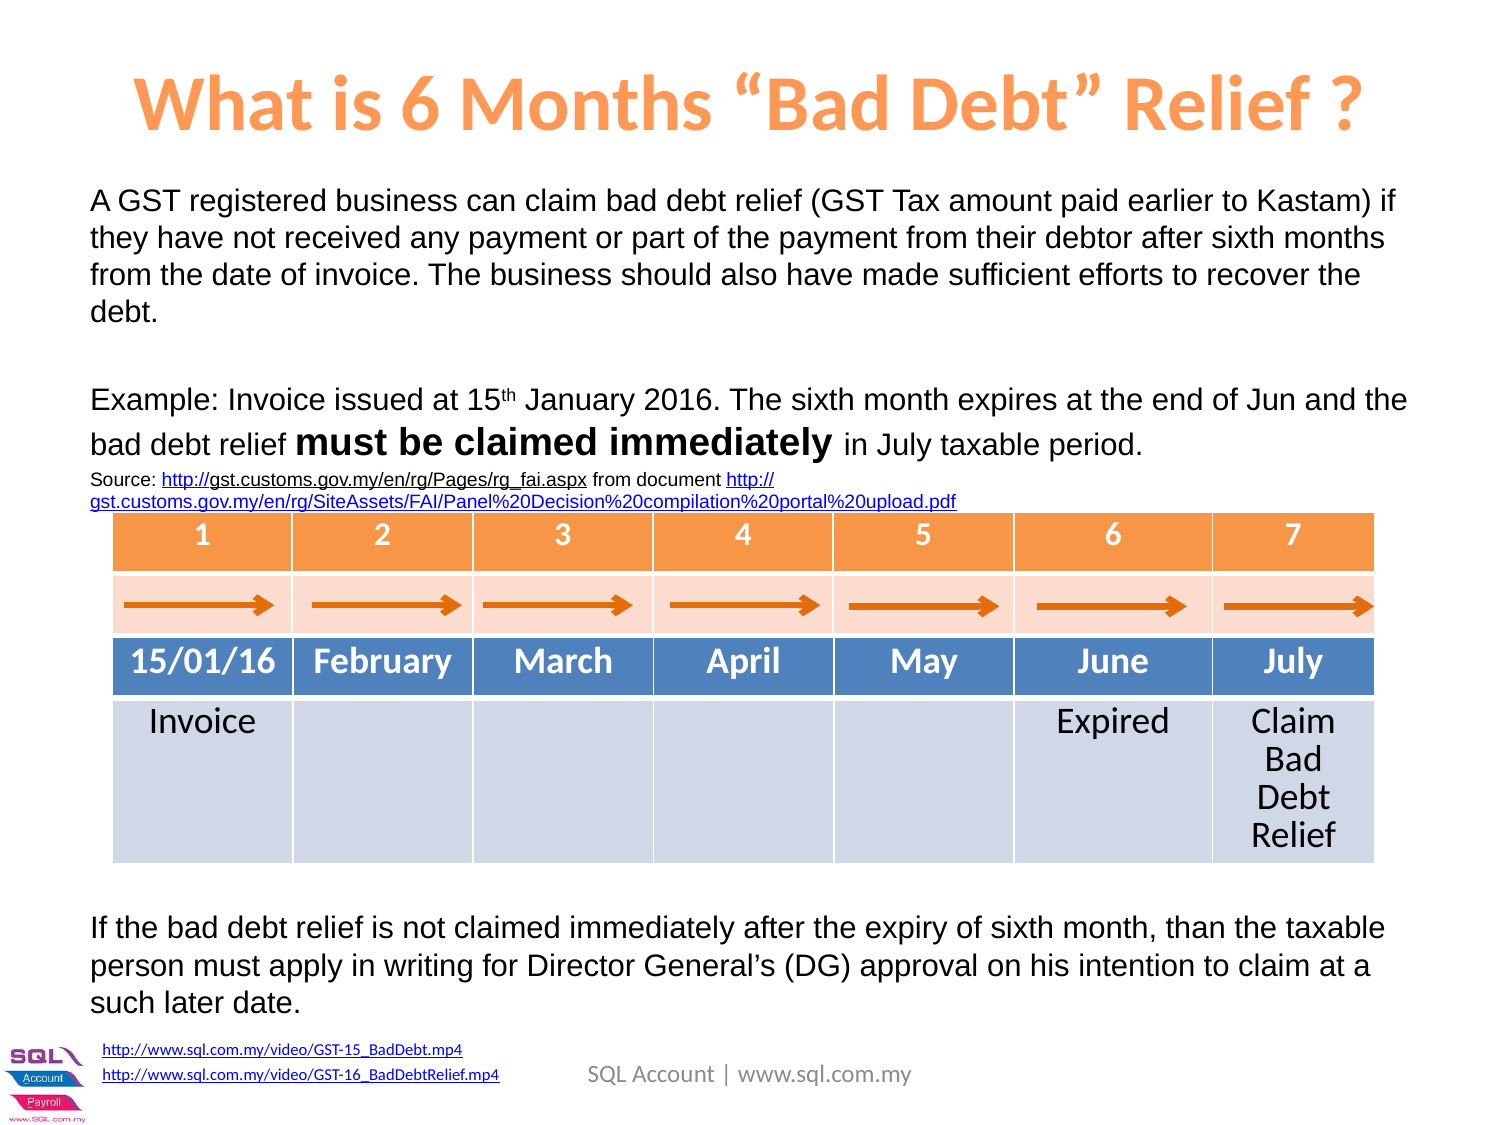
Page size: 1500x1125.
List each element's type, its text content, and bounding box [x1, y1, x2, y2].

table_header June [1015, 638, 1212, 695]
table_header 6 [1015, 513, 1212, 571]
table_cell [113, 576, 291, 633]
table_cell [1213, 576, 1374, 633]
table_cell Invoice [113, 701, 292, 863]
table_header 5 [834, 513, 1013, 571]
table_cell [293, 576, 472, 633]
table_cell [474, 701, 653, 863]
table_header March [474, 638, 653, 695]
table_cell [835, 701, 1013, 863]
list A GST registered business can claim bad debt relief (GST Tax amount paid earlier to Kastam) if they have not received any payment or part of the payment from their debtor after sixth months from the date of invoice. The business should also have made sufficient efforts to recover the debt. Example: Invoice issued at 15th January 2016. The sixth month expires at the end of Jun and the bad debt relief must be claimed immediately in July taxable period. Source: http://gst.customs.gov.my/en/rg/Pages/rg_fai.aspx from document http://gst.customs.gov.my/en/rg/SiteAssets/FAI/Panel%20Decision%20compilation%20portal%20upload.pdf If the bad debt relief is not claimed immediately after the expiry of sixth month, than the taxable person must apply in writing for Director General’s (DG) approval on his intention to claim at a such later date. [75, 172, 1425, 1036]
picture [0, 1044, 91, 1125]
table_header February [294, 638, 472, 695]
table_cell [654, 576, 832, 633]
table_cell Expired [1015, 701, 1212, 863]
table_header 3 [474, 513, 652, 571]
footer SQL Account | www.sql.com.my [512, 1042, 988, 1103]
table_cell [1015, 576, 1212, 633]
table_header April [654, 638, 833, 695]
table_cell Claim Bad Debt Relief [1213, 701, 1374, 863]
table_header 7 [1213, 513, 1374, 571]
table_cell [834, 576, 1013, 633]
table_header July [1213, 638, 1374, 695]
table_cell [294, 701, 472, 863]
table_cell [654, 701, 833, 863]
table_cell [474, 576, 652, 633]
table_header 1 [113, 513, 291, 571]
text_box http://www.sql.com.my/video/GST-15_BadDebt.mp4 [87, 1031, 575, 1056]
table_header 15/01/16 [113, 638, 292, 695]
text_box http://www.sql.com.my/video/GST-16_BadDebtRelief.mp4 [87, 1056, 575, 1092]
table_header 4 [654, 513, 832, 571]
table_header May [835, 638, 1013, 695]
table_header 2 [293, 513, 472, 571]
title What is 6 Months “Bad Debt” Relief ? [75, 5, 1425, 172]
